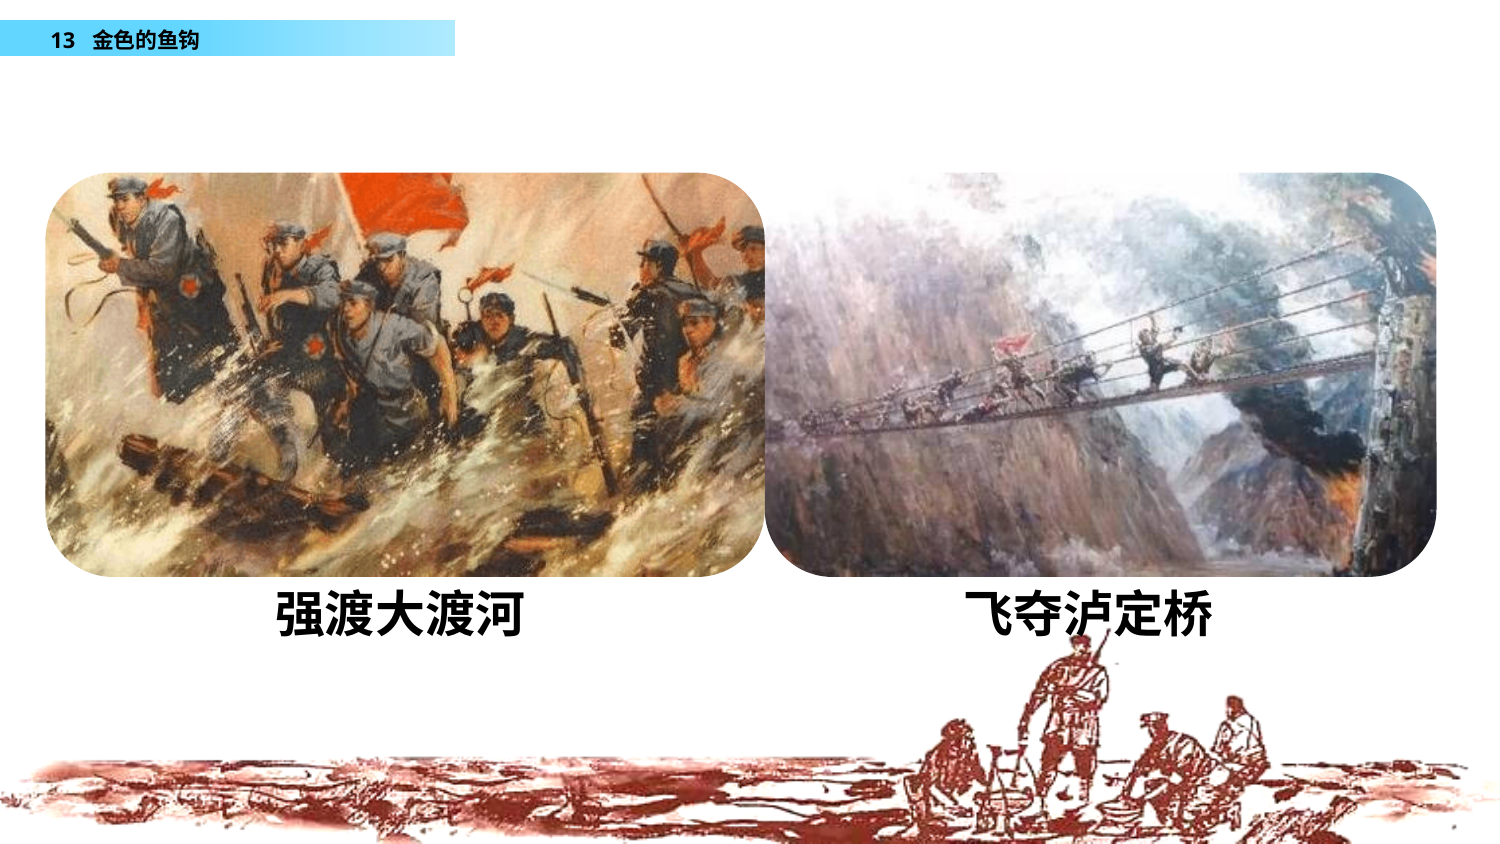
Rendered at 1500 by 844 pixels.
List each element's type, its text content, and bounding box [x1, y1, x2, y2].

text_box 强渡大渡河 [263, 577, 593, 649]
text_box 飞夺泸定桥 [951, 577, 1281, 649]
picture [45, 172, 1437, 577]
